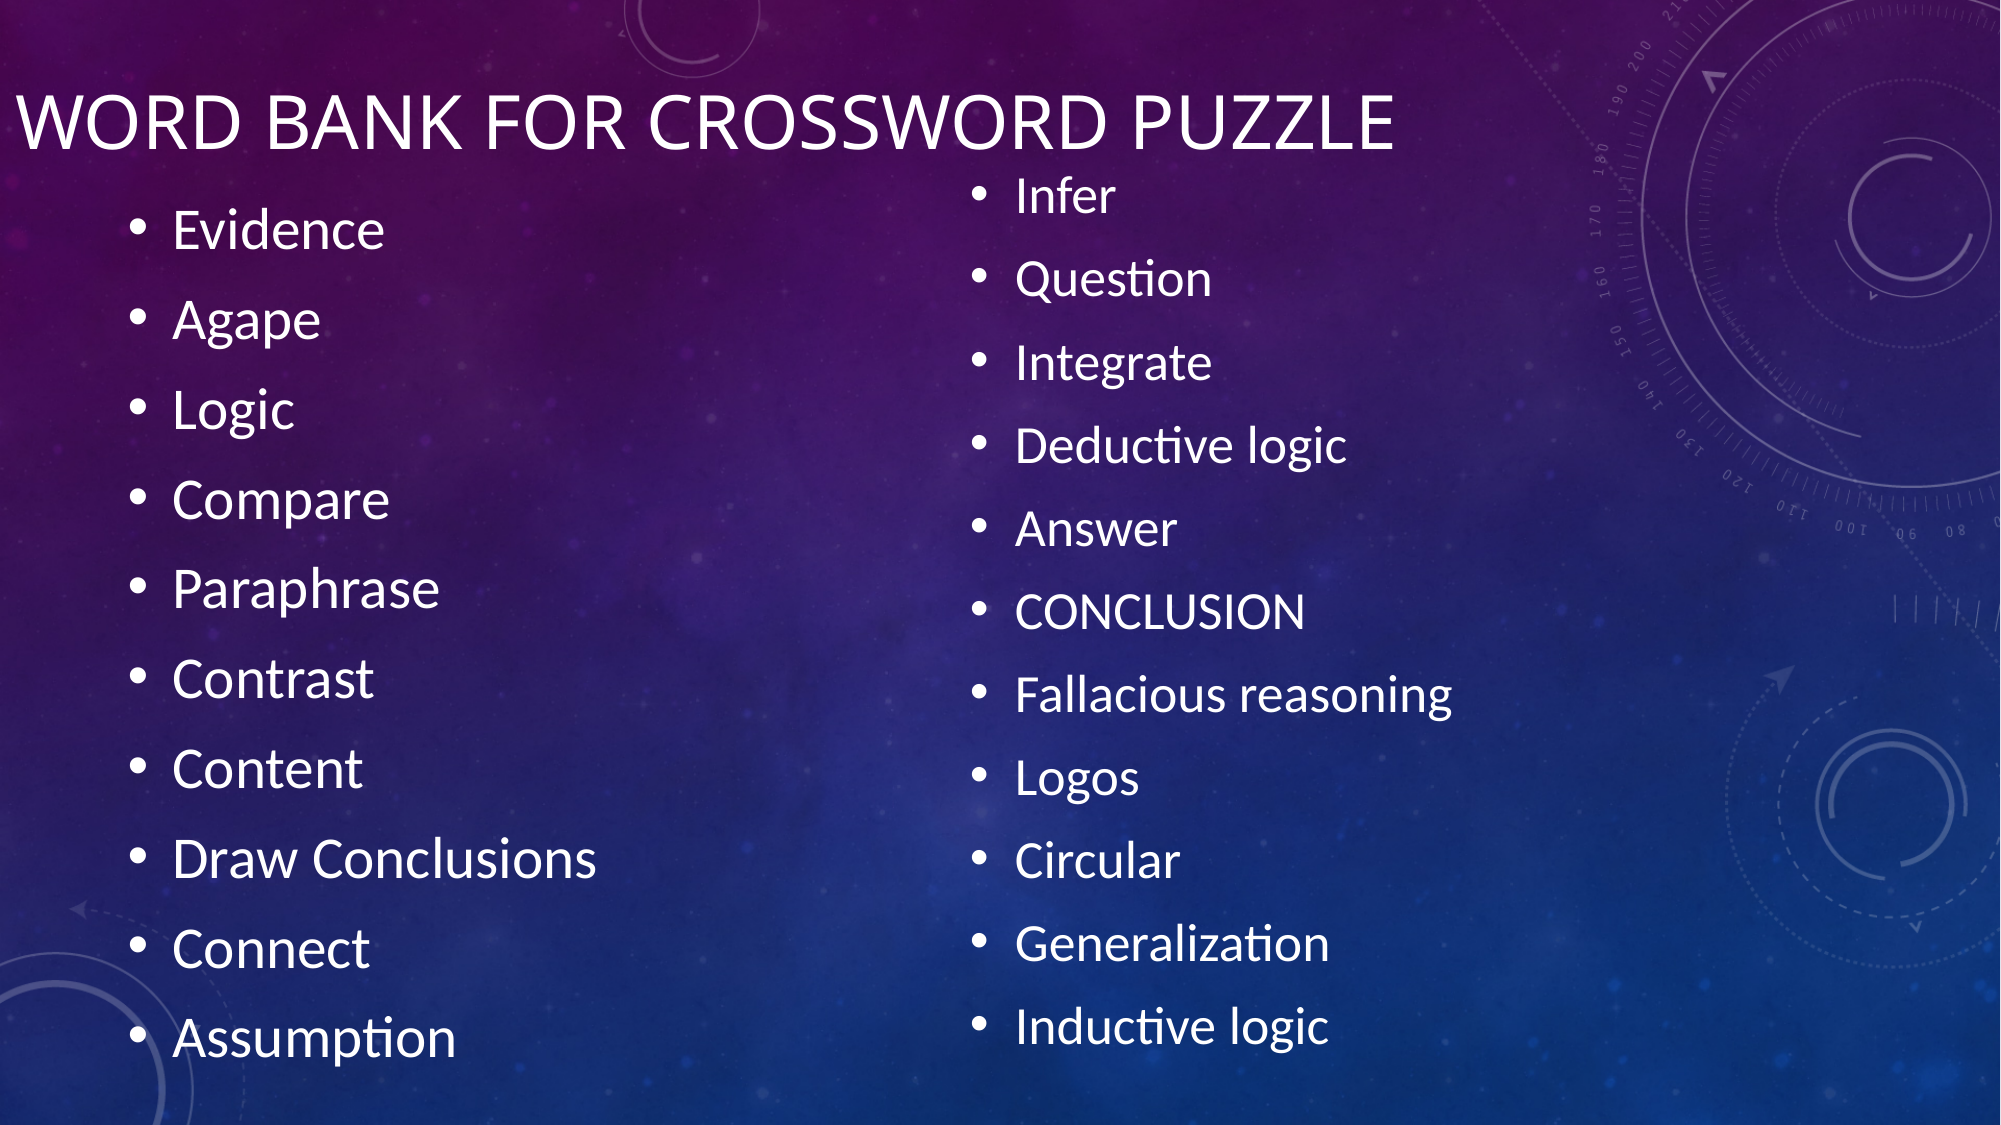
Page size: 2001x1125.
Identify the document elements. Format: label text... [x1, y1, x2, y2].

title WORD Bank for Crossword Puzzle [0, 0, 1662, 239]
picture [0, 0, 2001, 1125]
list Evidence Agape Logic Compare Paraphrase Contrast Content Draw Conclusions Connect Assumption [112, 183, 932, 1086]
list Infer Question Integrate Deductive logic Answer CONCLUSION Fallacious reasoning Logos Circular Generalization Inductive logic [955, 152, 1775, 1066]
